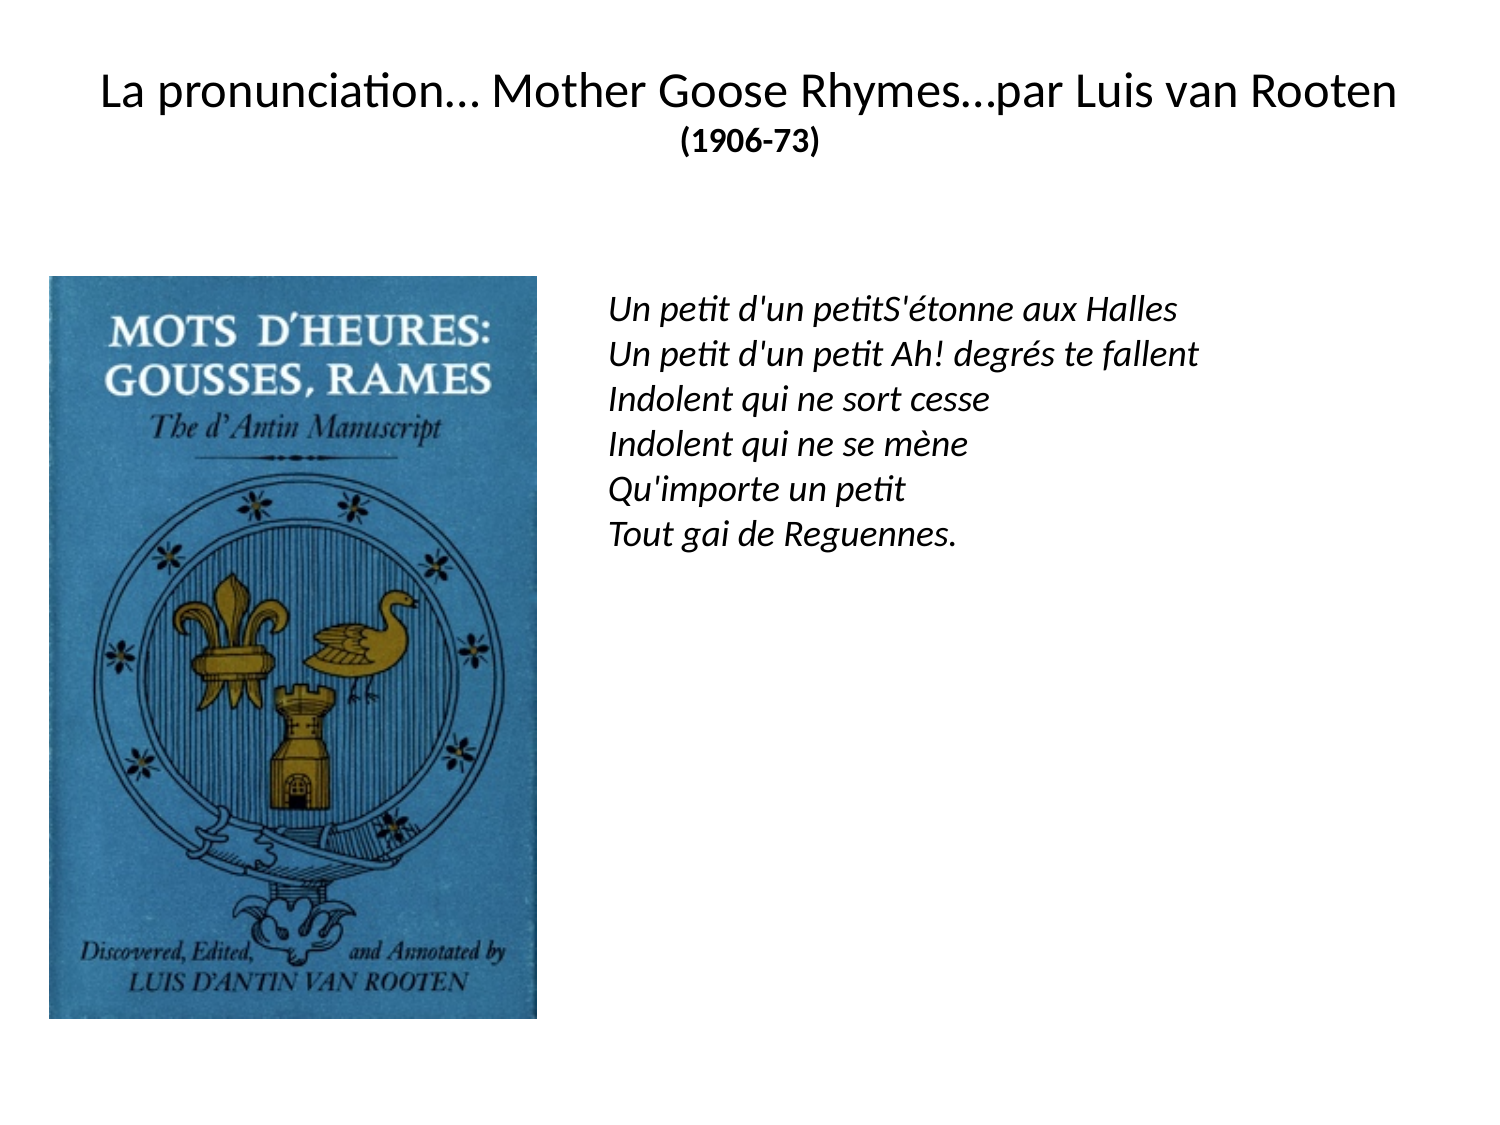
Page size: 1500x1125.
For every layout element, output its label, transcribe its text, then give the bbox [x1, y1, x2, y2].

text_box Un petit d'un petitS'étonne aux Halles Un petit d'un petit Ah! degrés te fallent Indolent qui ne sort cesse Indolent qui ne se mène Qu'importe un petit Tout gai de Reguennes. [593, 276, 1224, 562]
title La pronunciation… Mother Goose Rhymes…par Luis van Rooten (1906-73) [75, 45, 1425, 233]
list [49, 276, 537, 1020]
